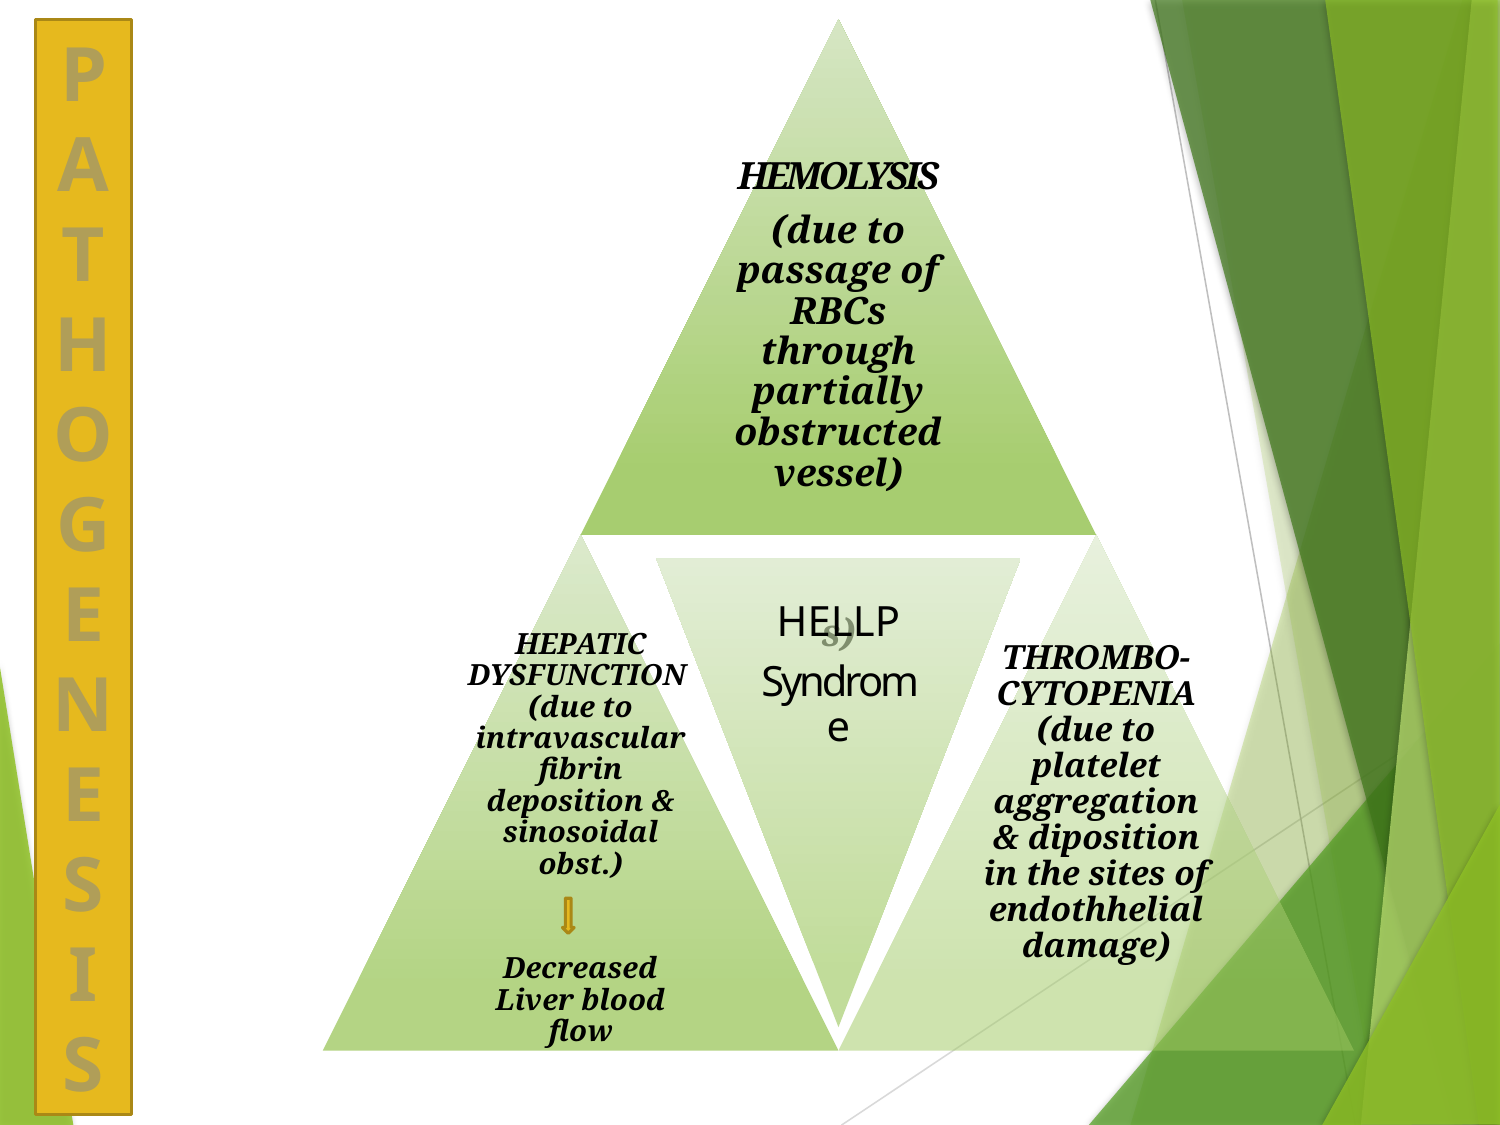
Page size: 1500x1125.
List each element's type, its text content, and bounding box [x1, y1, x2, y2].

text_box P A T H O G E N E S I S [34, 18, 133, 1116]
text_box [176, 18, 1500, 1052]
